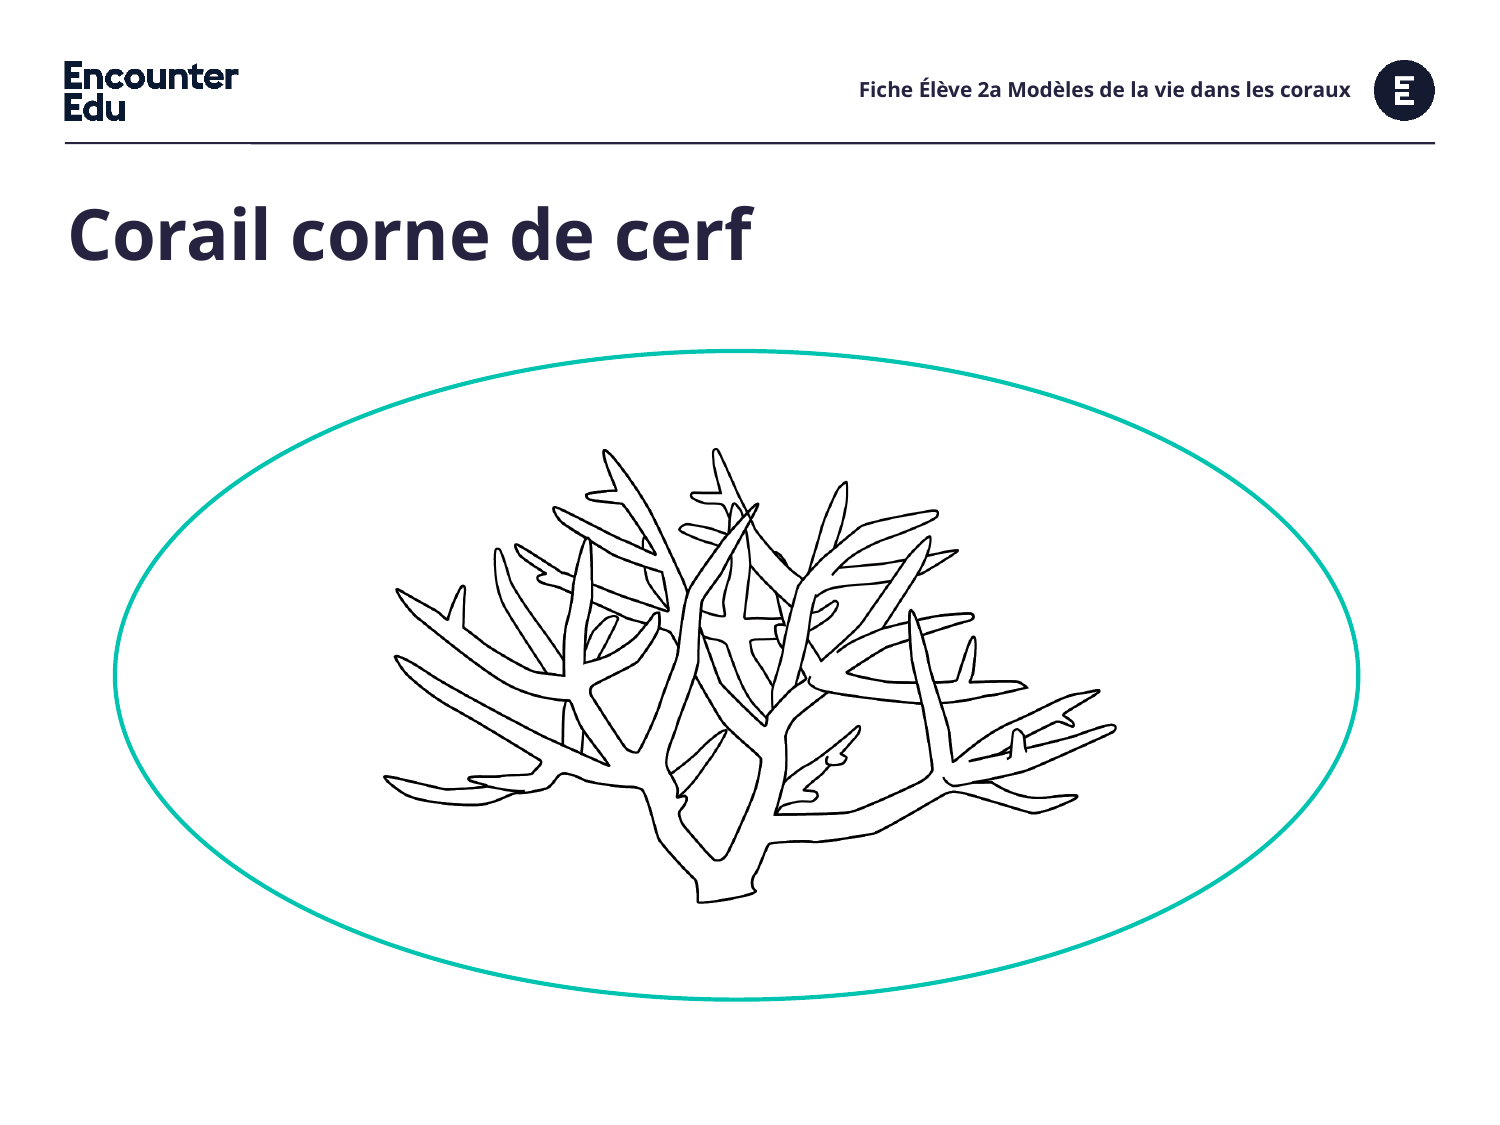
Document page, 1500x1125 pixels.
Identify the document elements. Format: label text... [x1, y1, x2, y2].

picture [60, 59, 243, 122]
list Corail corne de cerf [59, 191, 929, 394]
title Fiche Élève 2a Modèles de la vie dans les coraux [749, 67, 1359, 114]
picture [382, 447, 1118, 904]
picture [1372, 58, 1436, 122]
text_box [114, 366, 1359, 1000]
